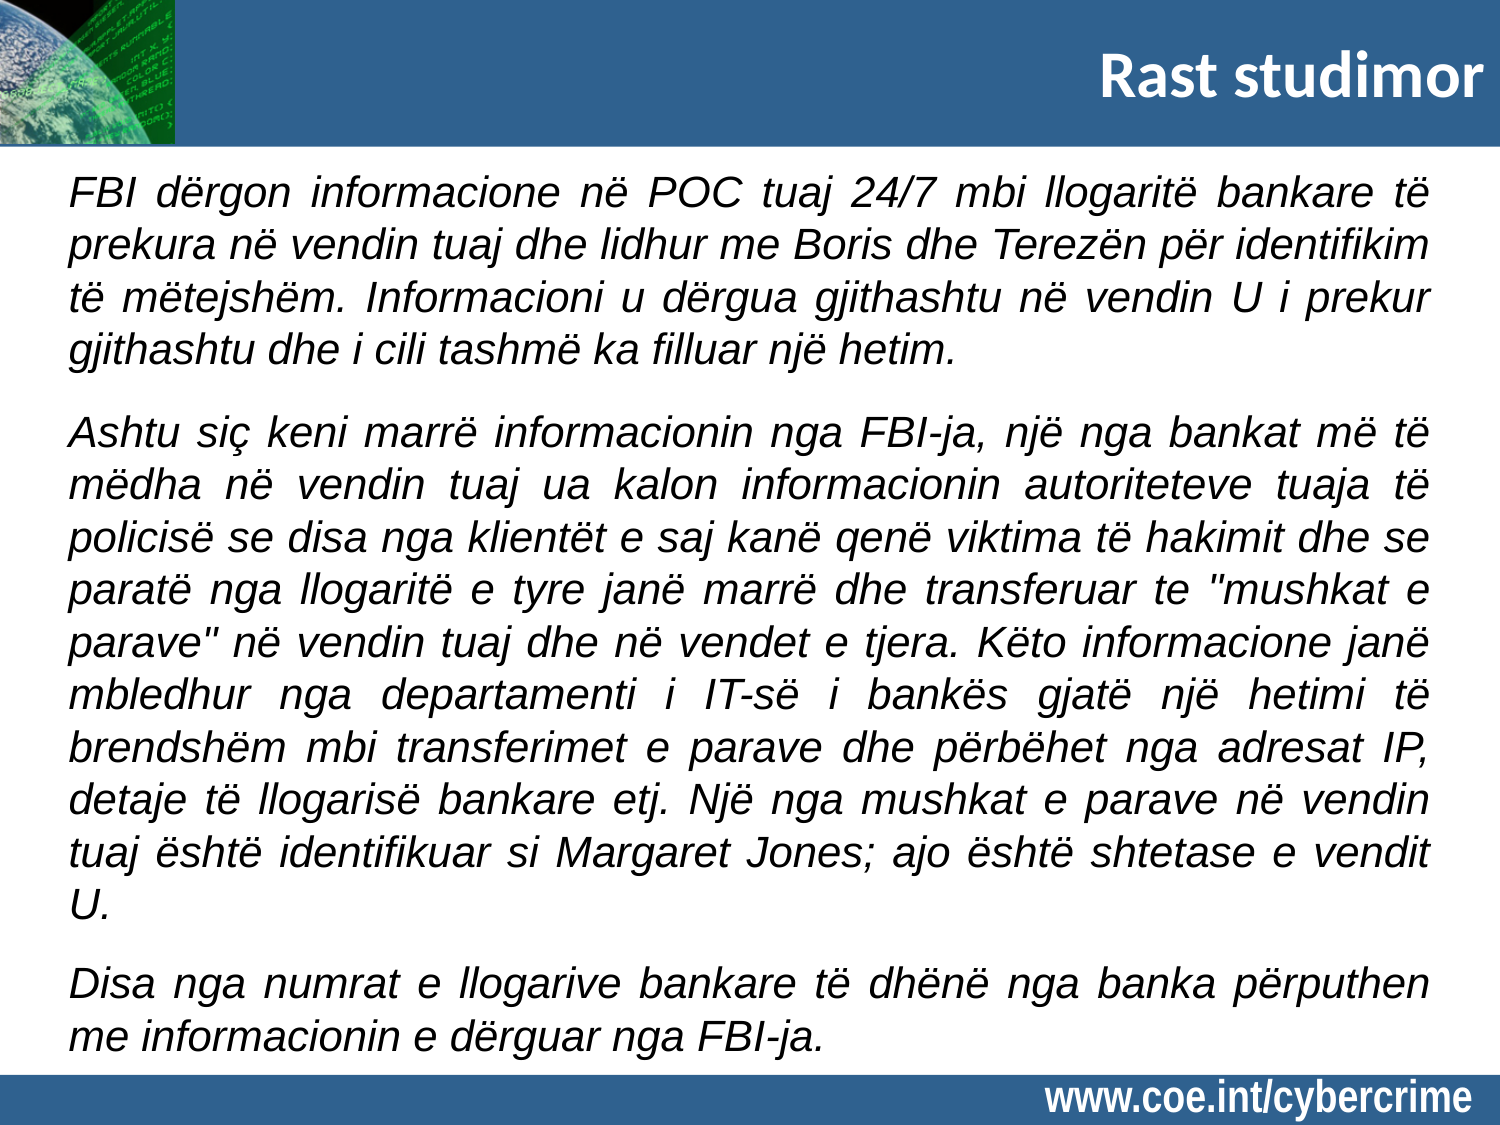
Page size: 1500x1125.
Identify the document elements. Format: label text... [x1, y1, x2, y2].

text_box www.coe.int/cybercrime [1030, 1059, 1500, 1125]
text_box FBI dërgon informacione në POC tuaj 24/7 mbi llogaritë bankare të prekura në vendin tuaj dhe lidhur me Boris dhe Terezën për identifikim të mëtejshëm. Informacioni u dërgua gjithashtu në vendin U i prekur gjithashtu dhe i cili tashmë ka filluar një hetim. Ashtu siç keni marrë informacionin nga FBI-ja, një nga bankat më të mëdha në vendin tuaj ua kalon informacionin autoriteteve tuaja të policisë se disa nga klientët e saj kanë qenë viktima të hakimit dhe se paratë nga llogaritë e tyre janë marrë dhe transferuar te "mushkat e parave" në vendin tuaj dhe në vendet e tjera. Këto informacione janë mbledhur nga departamenti i IT-së i bankës gjatë një hetimi të brendshëm mbi transferimet e parave dhe përbëhet nga adresat IP, detaje të llogarisë bankare etj. Një nga mushkat e parave në vendin tuaj është identifikuar si Margaret Jones; ajo është shtetase e vendit U. Disa nga numrat e llogarive bankare të dhënë nga banka përputhen me informacionin e dërguar nga FBI-ja. [53, 156, 1447, 1068]
picture [0, 0, 175, 144]
text_box Rast studimor [177, 0, 1500, 149]
text_box [0, 1073, 1030, 1125]
